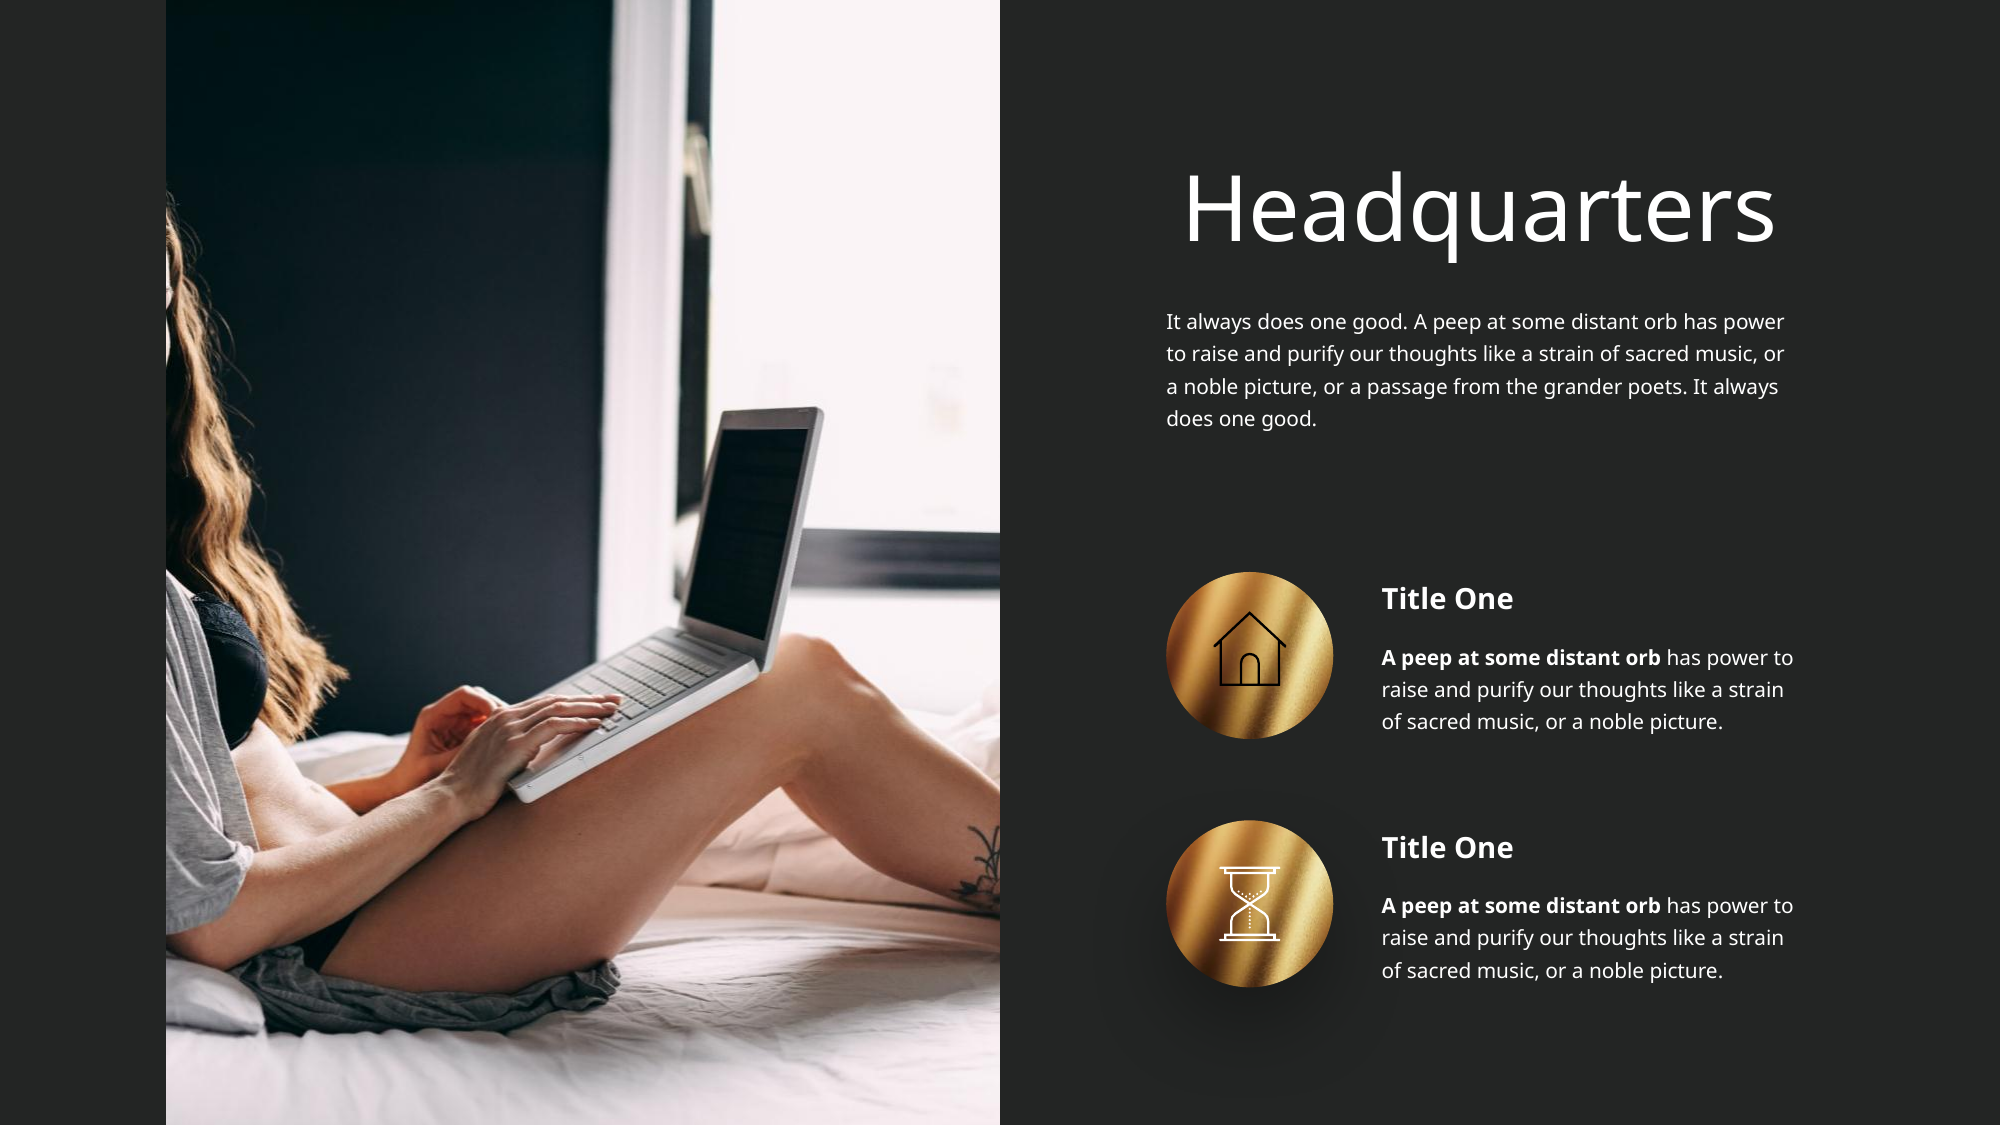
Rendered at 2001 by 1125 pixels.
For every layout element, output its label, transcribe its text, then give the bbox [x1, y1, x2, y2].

picture [166, 0, 1000, 1125]
text_box It always does one good. A peep at some distant orb has power to raise and purify our thoughts like a strain of sacred music, or a noble picture, or a passage from the grander poets. It always does one good. [1166, 295, 1834, 437]
text_box Title One A peep at some distant orb has power to raise and purify our thoughts like a strain of sacred music, or a noble picture. [1381, 812, 1839, 989]
title Headquarters [1166, 155, 1834, 295]
text_box Title One A peep at some distant orb has power to raise and purify our thoughts like a strain of sacred music, or a noble picture. [1381, 564, 1839, 740]
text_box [1166, 820, 1334, 988]
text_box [1166, 571, 1334, 740]
